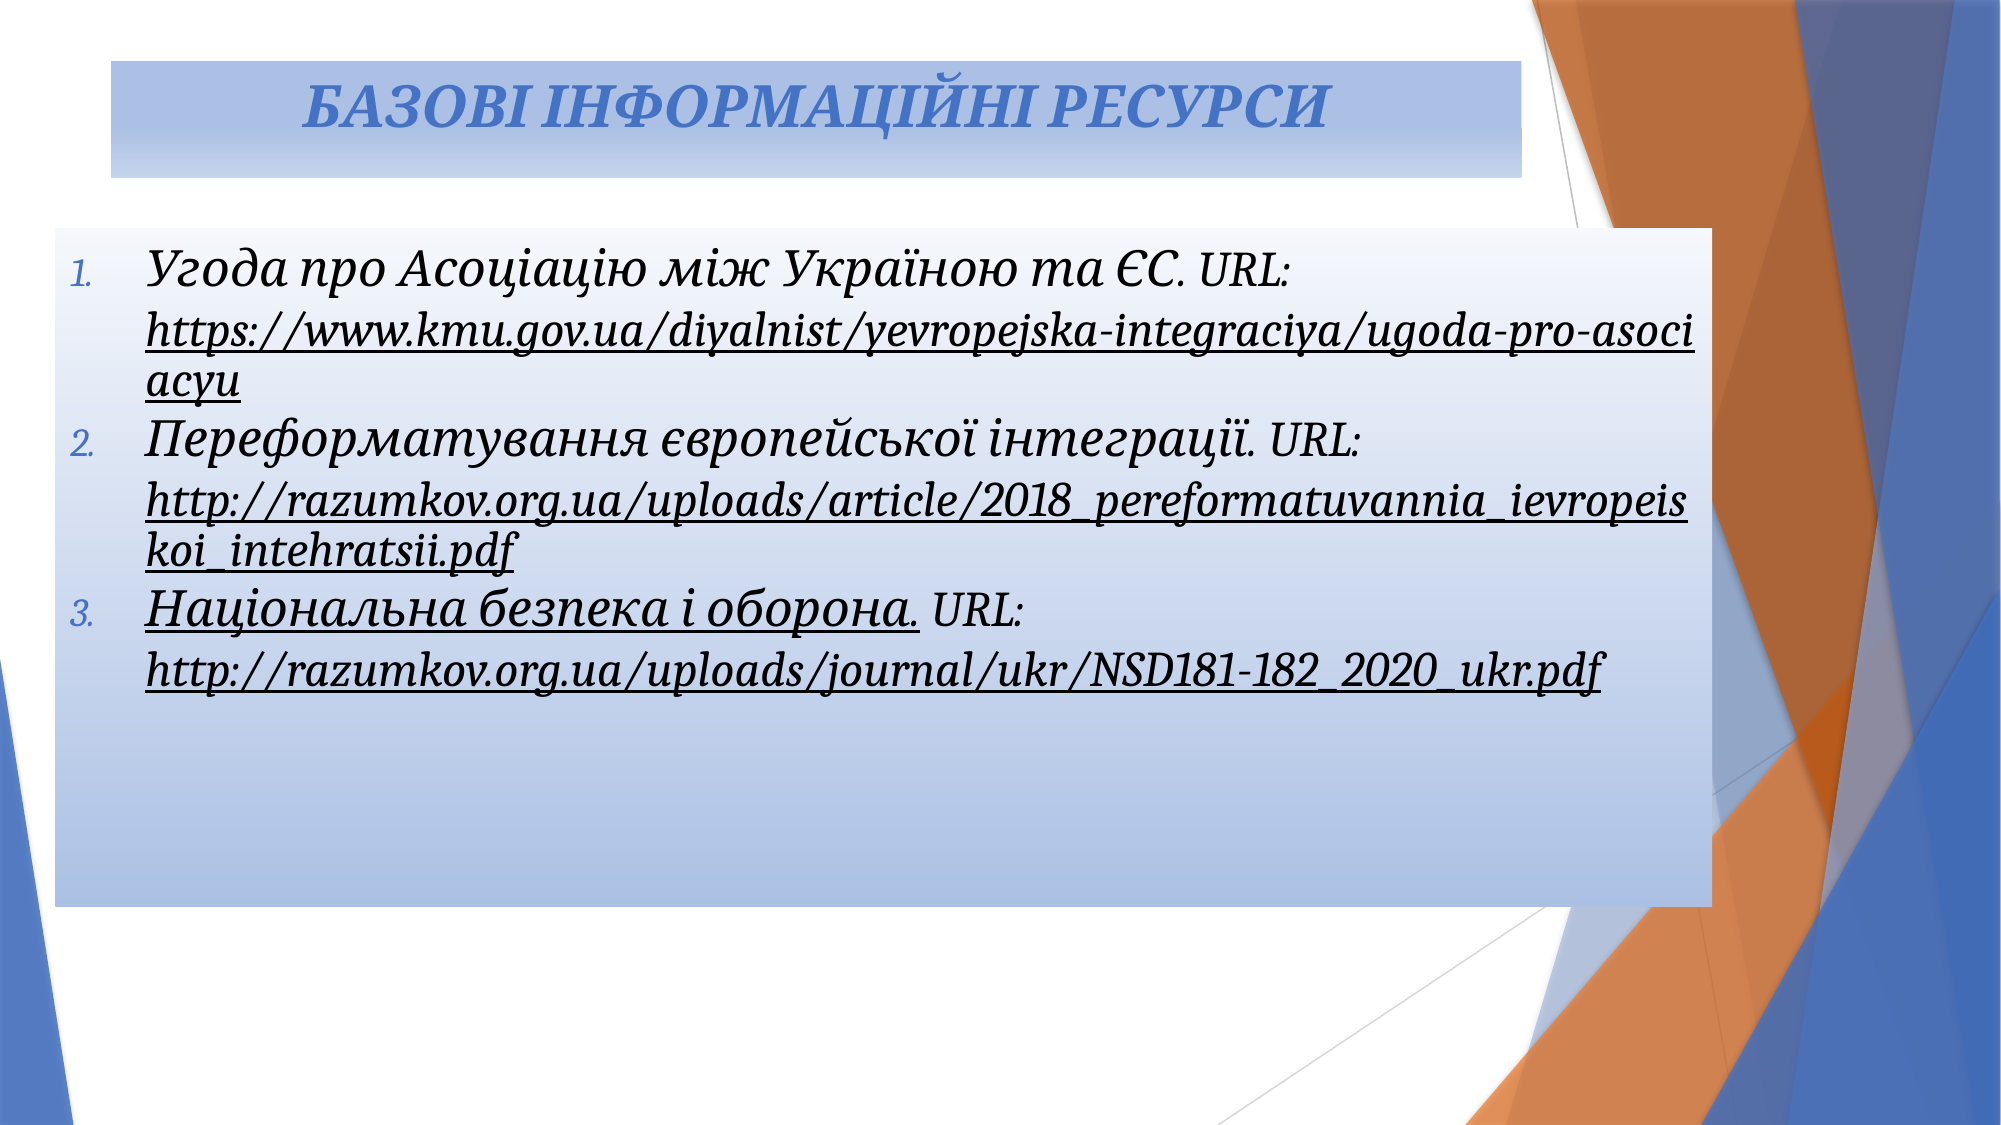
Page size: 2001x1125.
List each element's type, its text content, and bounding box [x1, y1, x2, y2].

title БАЗОВІ ІНФОРМАЦІЙНІ РЕСУРСИ [111, 61, 1522, 178]
list Угода про Асоціацію між Україною та ЄС. URL: https://www.kmu.gov.ua/diyalnist/yevropejska-integraciya/ugoda-pro-asociacyu Переформатування європейської інтеграції. URL: http://razumkov.org.ua/uploads/article/2018_pereformatuvannia_ievropeiskoi_intehratsii.pdf Національна безпека і оборона. URL: http://razumkov.org.ua/uploads/journal/ukr/NSD181-182_2020_ukr.pdf [55, 228, 1713, 907]
